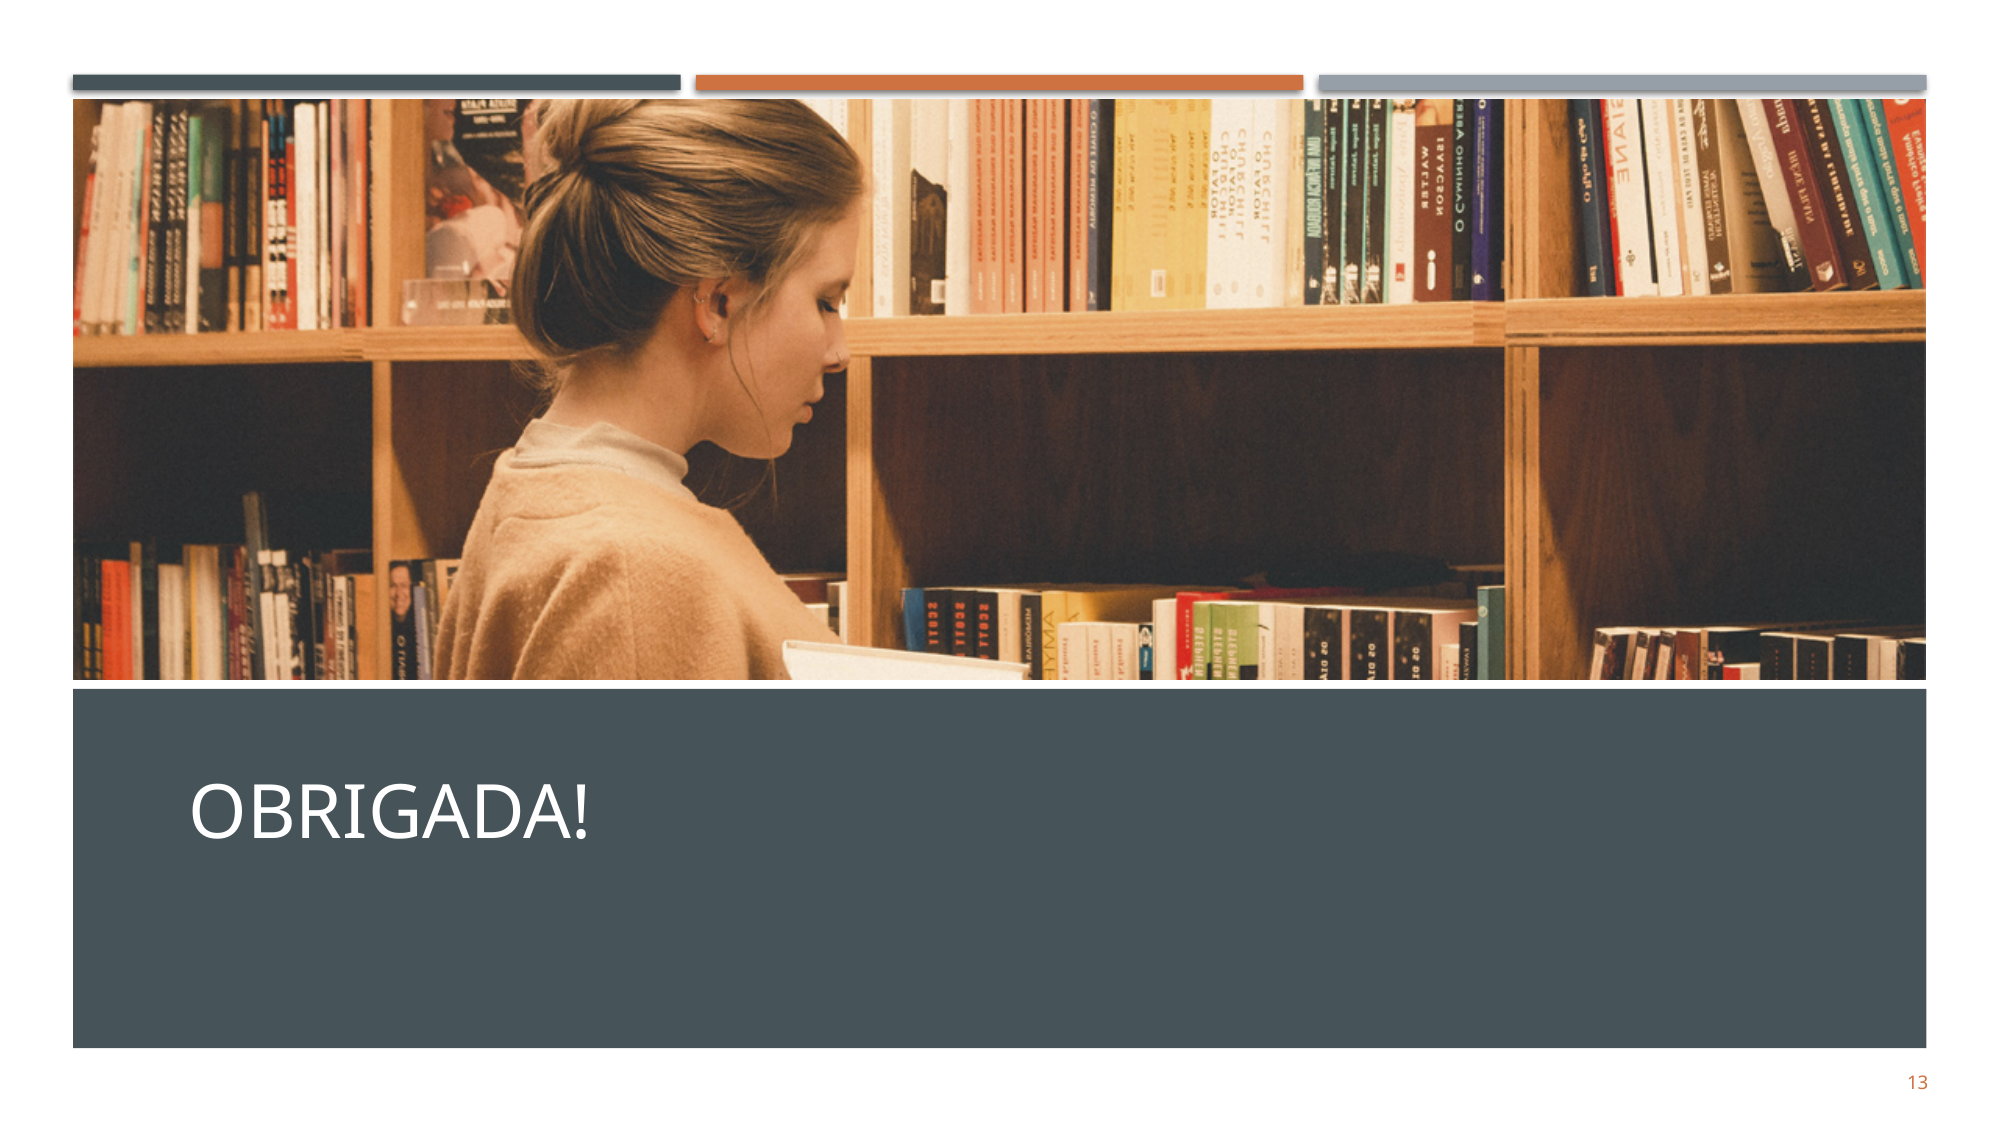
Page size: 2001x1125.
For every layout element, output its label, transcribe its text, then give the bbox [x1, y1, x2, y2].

slide_number 13 [1770, 1053, 1944, 1114]
picture [73, 98, 1926, 681]
title OBRIGADA! [173, 699, 1715, 862]
